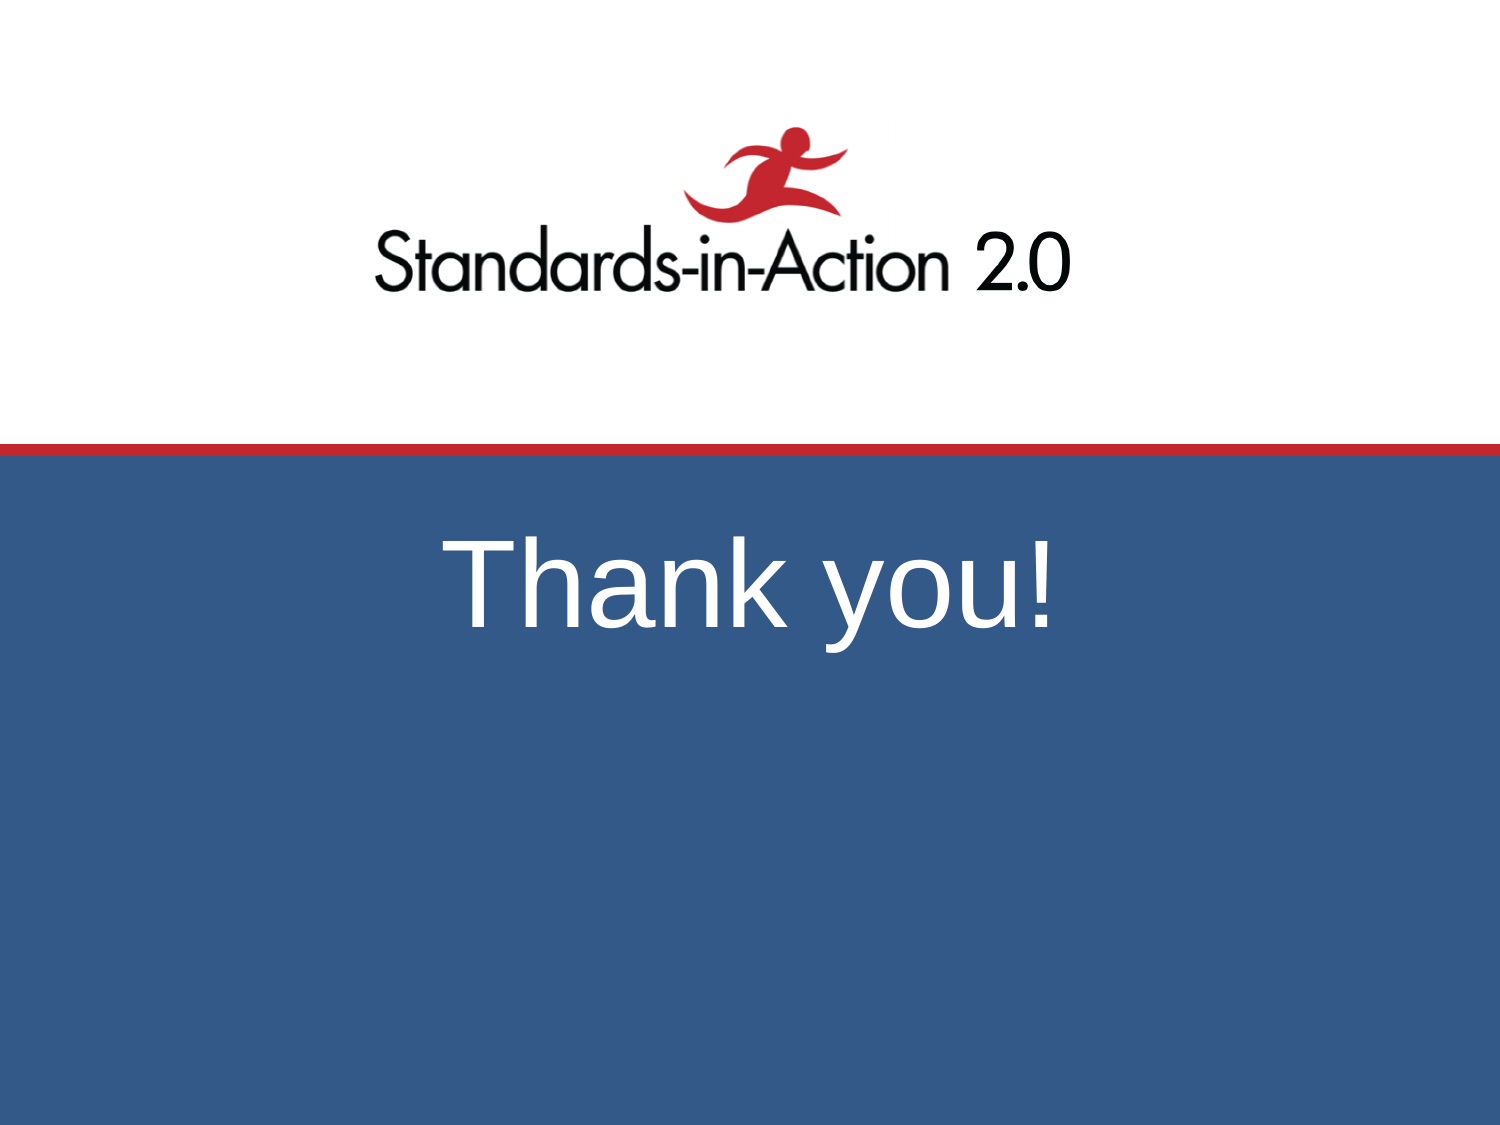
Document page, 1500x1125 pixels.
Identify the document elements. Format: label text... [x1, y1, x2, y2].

title Thank you! [50, 512, 1450, 1088]
picture [360, 121, 1093, 316]
